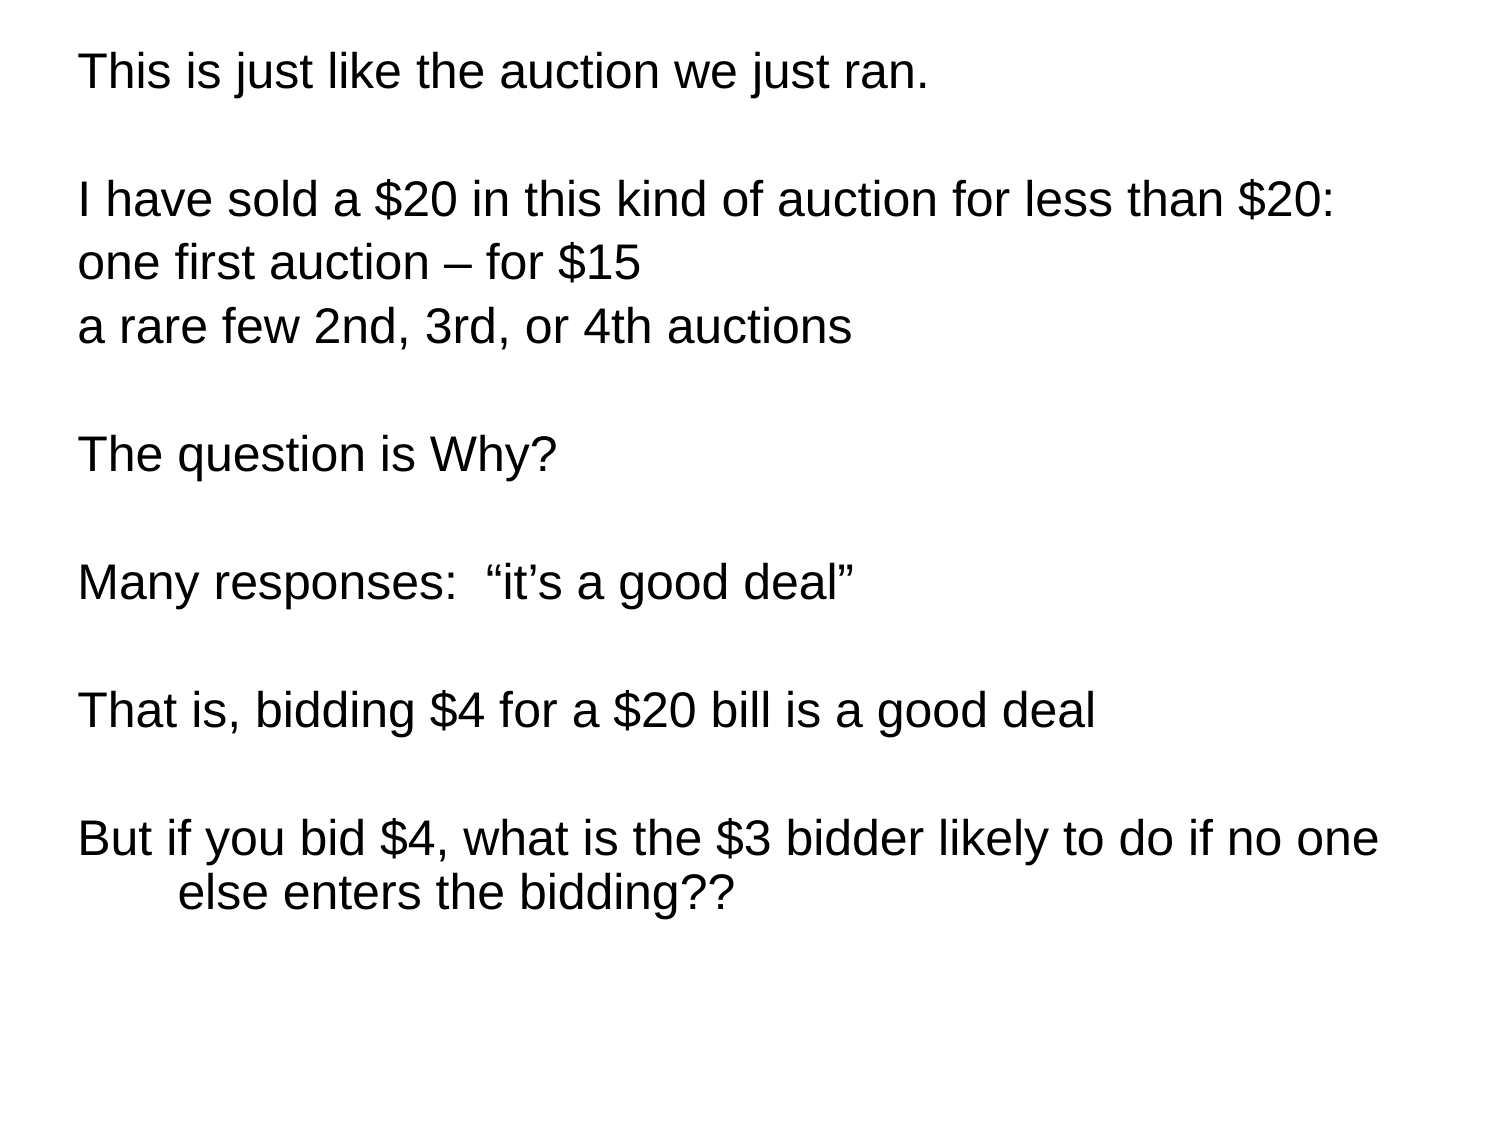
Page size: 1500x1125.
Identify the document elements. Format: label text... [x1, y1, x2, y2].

subtitle This is just like the auction we just ran. I have sold a $20 in this kind of auction for less than $20: one first auction – for $15 a rare few 2nd, 3rd, or 4th auctions The question is Why? Many responses: “it’s a good deal” That is, bidding $4 for a $20 bill is a good deal But if you bid $4, what is the $3 bidder likely to do if no one else enters the bidding?? [62, 37, 1451, 1076]
